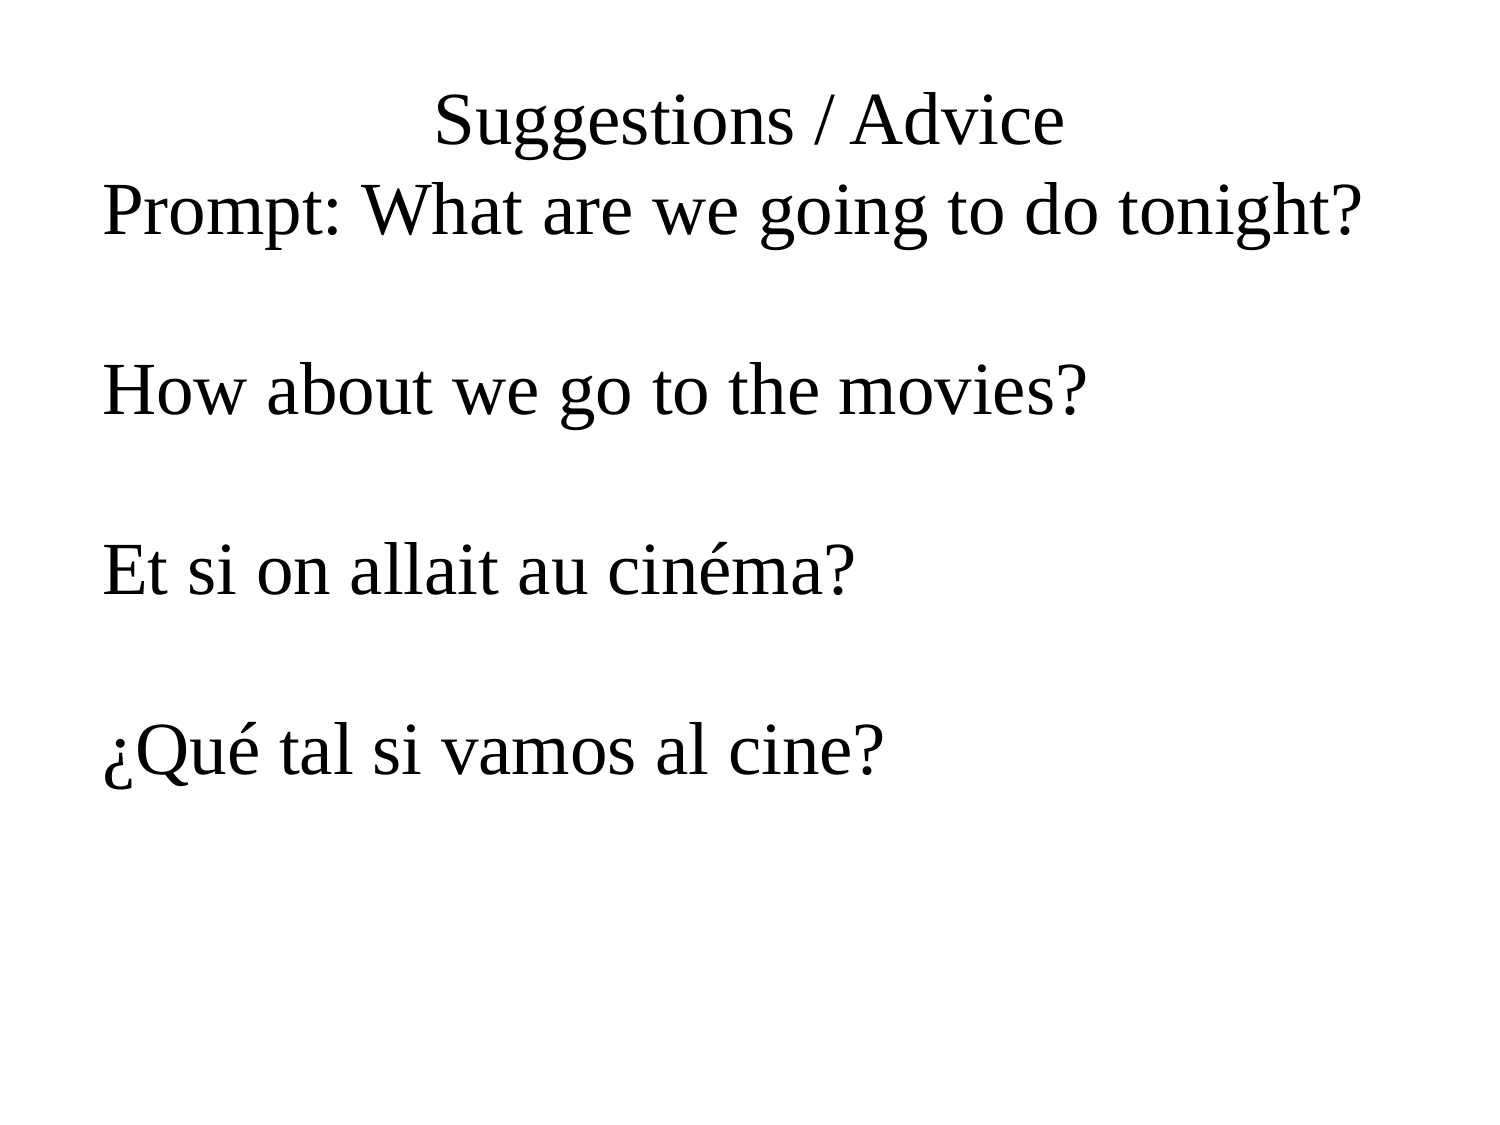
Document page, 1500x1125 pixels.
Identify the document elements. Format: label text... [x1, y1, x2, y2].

text_box Suggestions / Advice Prompt: What are we going to do tonight? How about we go to the movies? Et si on allait au cinéma? ¿Qué tal si vamos al cine? [87, 62, 1413, 798]
